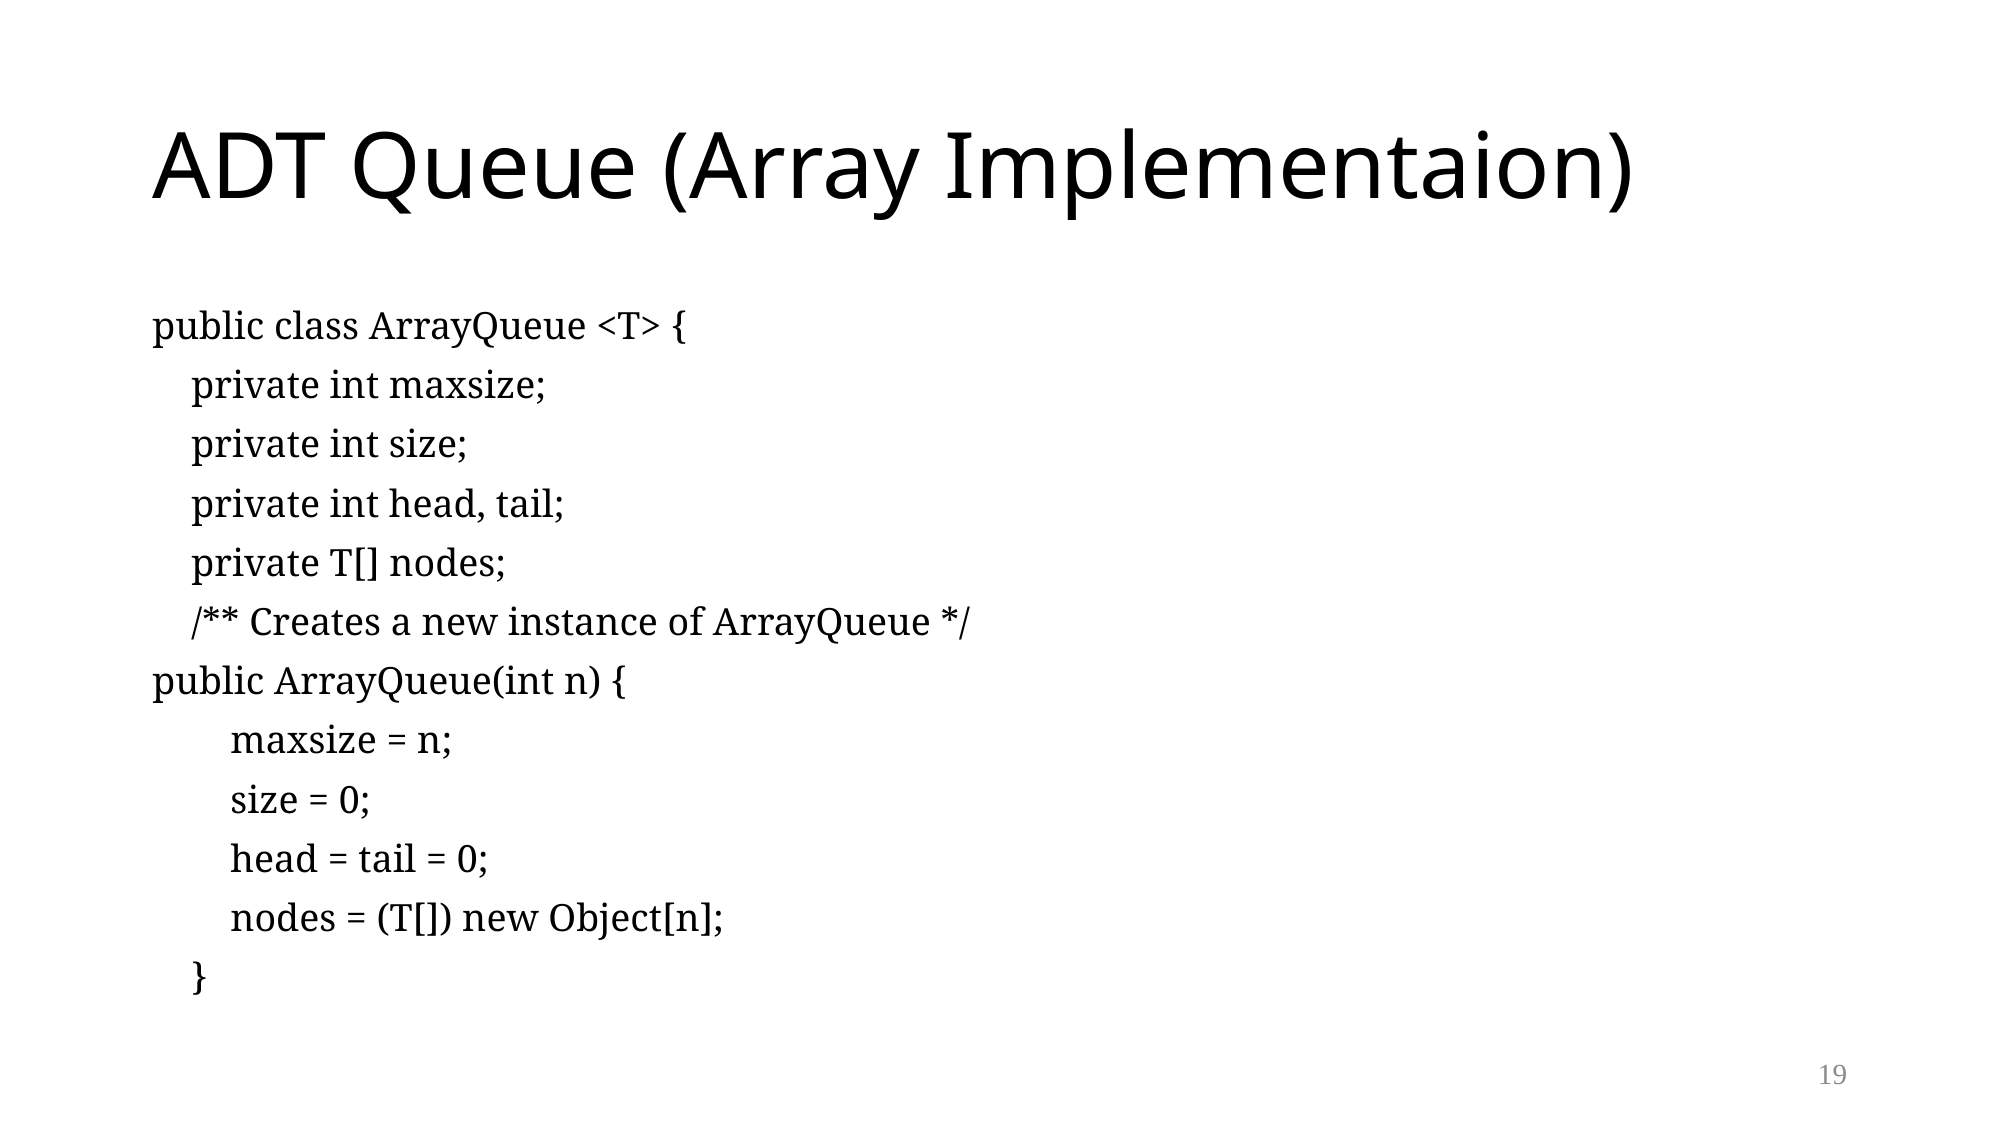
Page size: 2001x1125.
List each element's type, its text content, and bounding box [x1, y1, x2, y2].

slide_number 19 [1412, 1042, 1863, 1103]
list public class ArrayQueue <T> { private int maxsize; private int size; private int head, tail; private T[] nodes; /** Creates a new instance of ArrayQueue */ public ArrayQueue(int n) { maxsize = n; size = 0; head = tail = 0; nodes = (T[]) new Object[n]; } [137, 299, 1863, 1014]
title ADT Queue (Array Implementaion) [137, 59, 1863, 278]
